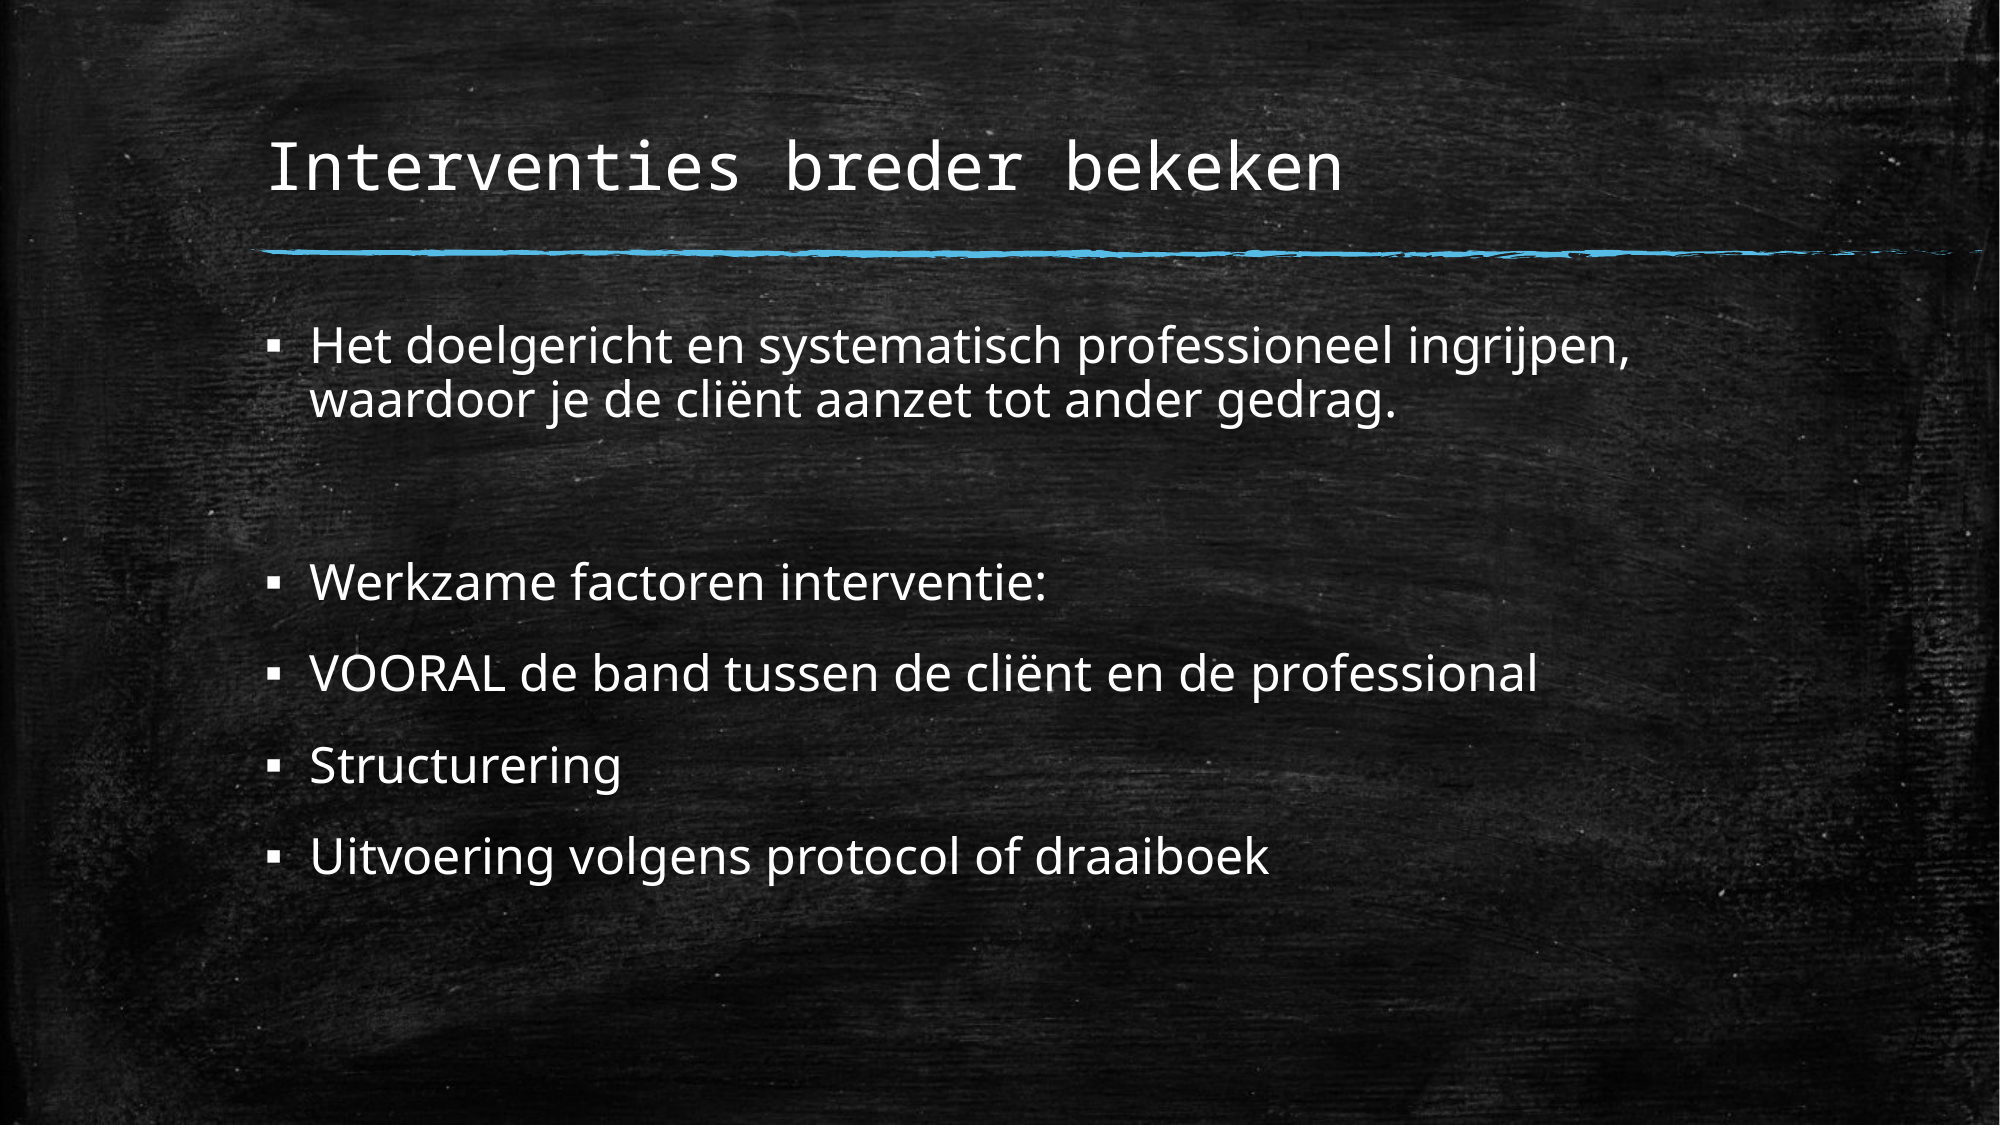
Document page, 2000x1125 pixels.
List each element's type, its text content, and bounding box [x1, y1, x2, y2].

list Het doelgericht en systematisch professioneel ingrijpen, waardoor je de cliënt aanzet tot ander gedrag. Werkzame factoren interventie: VOORAL de band tussen de cliënt en de professional Structurering Uitvoering volgens protocol of draaiboek [249, 312, 1750, 1013]
title Interventies breder bekeken [249, 45, 1750, 213]
